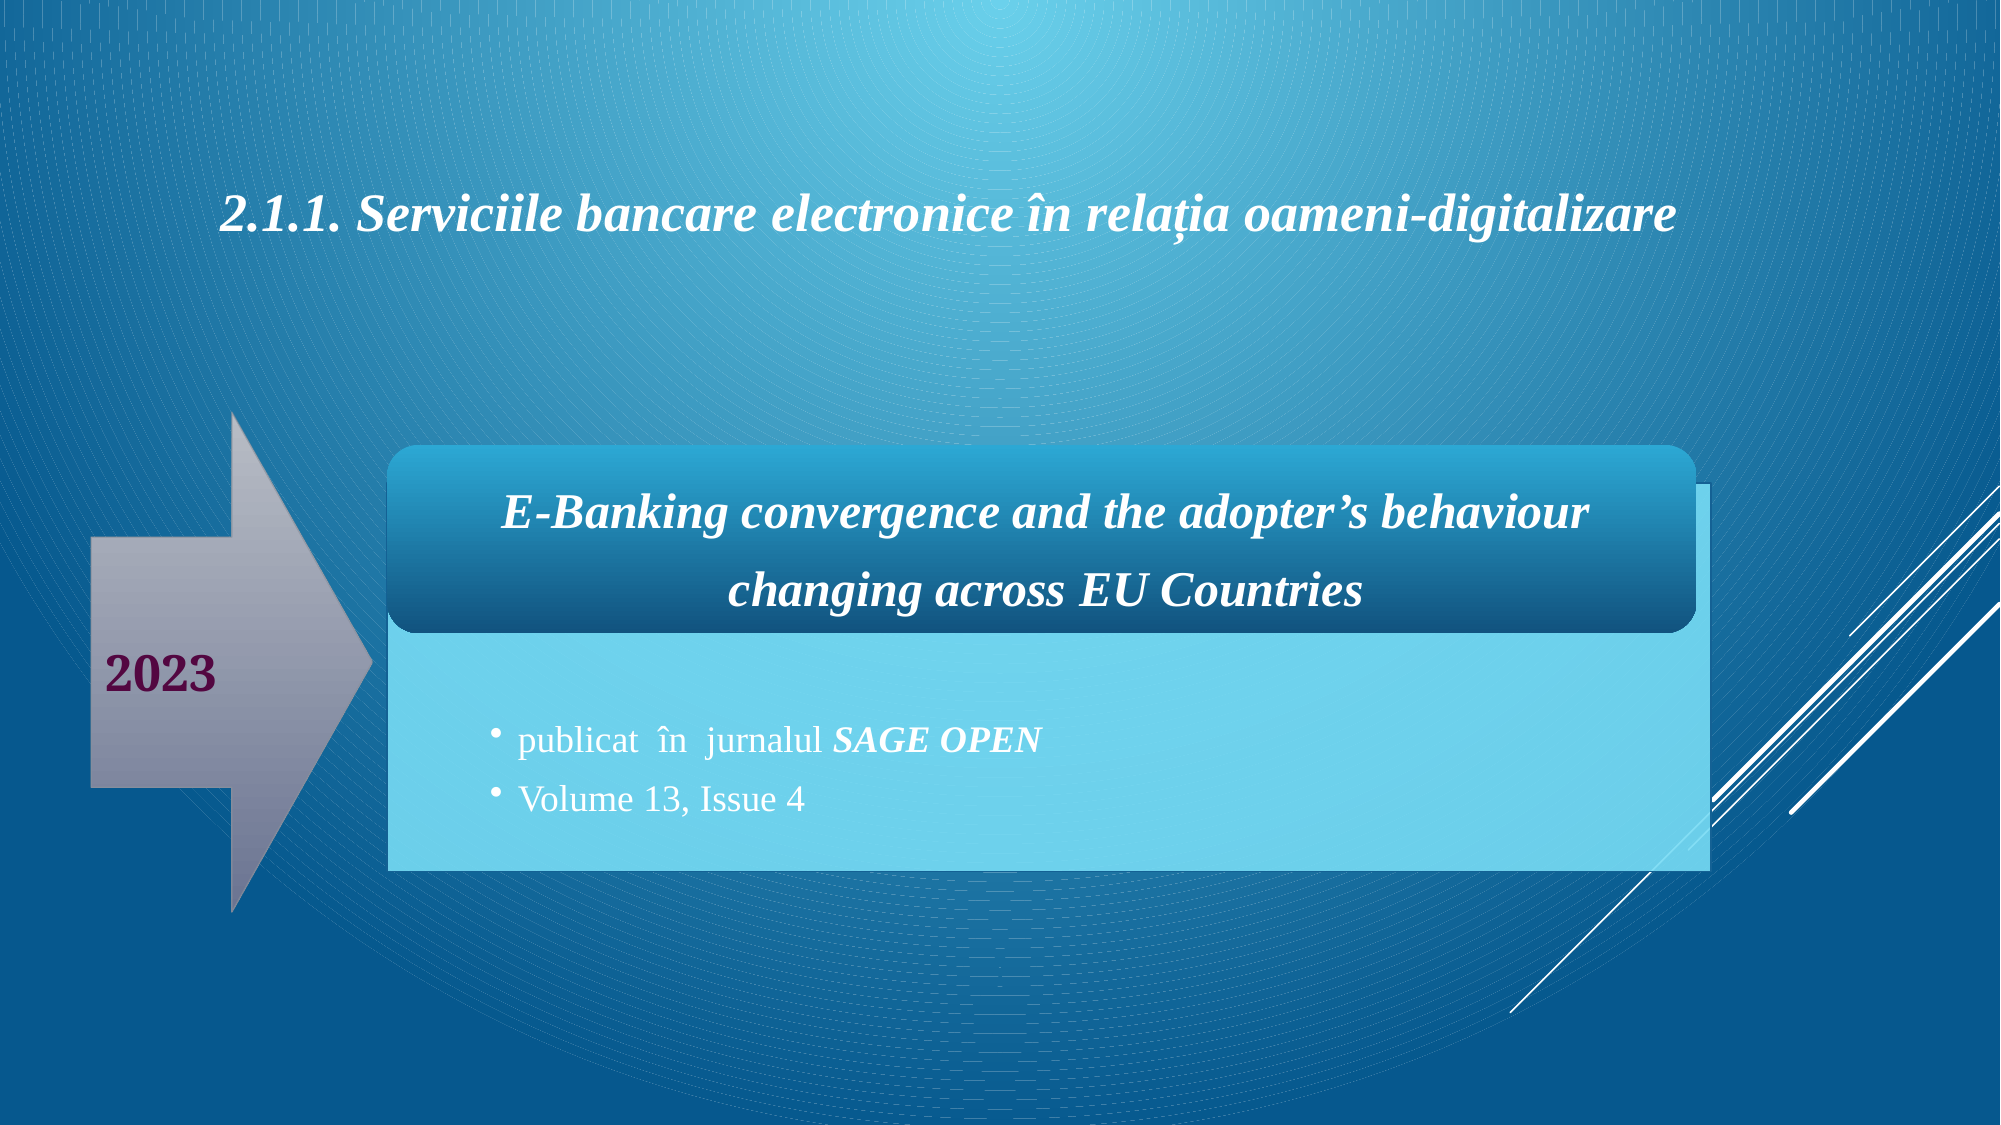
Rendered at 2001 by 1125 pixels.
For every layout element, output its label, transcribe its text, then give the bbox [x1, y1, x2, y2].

text_box 2.1.1. Serviciile bancare electronice în relația oameni-digitalizare [206, 137, 1712, 250]
text_box 2023 [90, 411, 374, 913]
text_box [386, 270, 1712, 1079]
